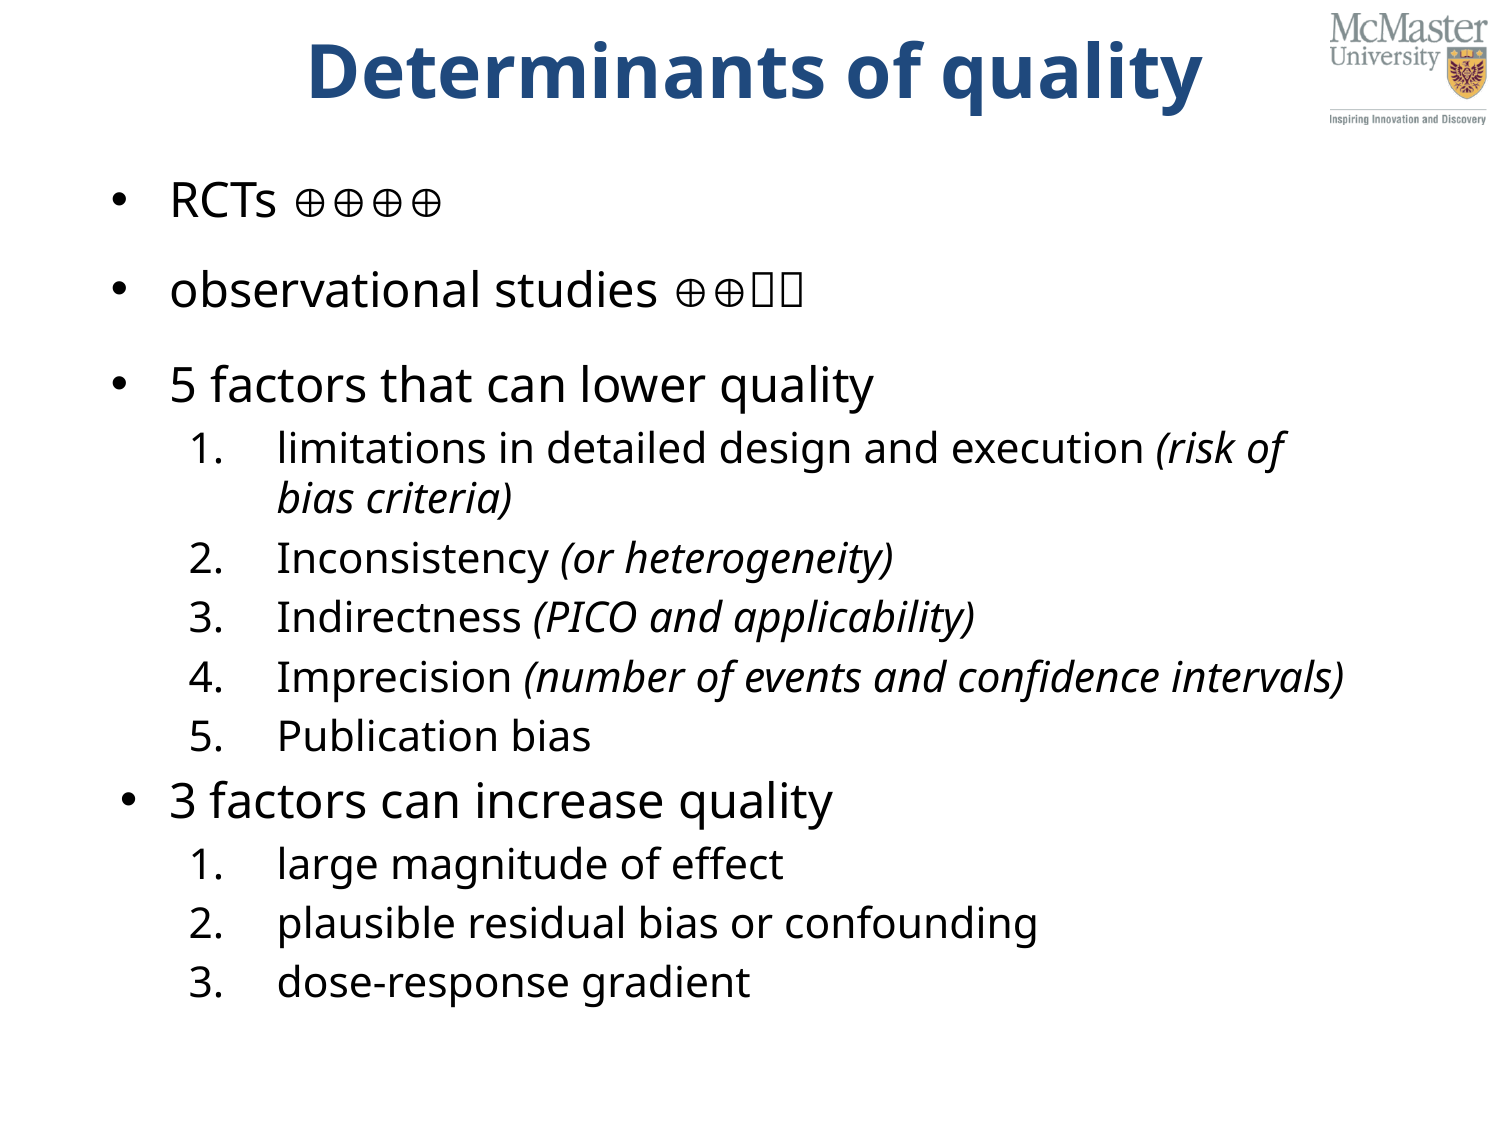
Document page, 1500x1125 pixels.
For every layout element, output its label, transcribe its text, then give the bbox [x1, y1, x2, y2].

list RCTs  observational studies  5 factors that can lower quality limitations in detailed design and execution (risk of bias criteria) Inconsistency (or heterogeneity) Indirectness (PICO and applicability) Imprecision (number of events and confidence intervals) Publication bias 3 factors can increase quality large magnitude of effect plausible residual bias or confounding dose-response gradient [97, 162, 1373, 1025]
title Determinants of quality [86, 0, 1424, 163]
picture [1424, 12, 1488, 125]
